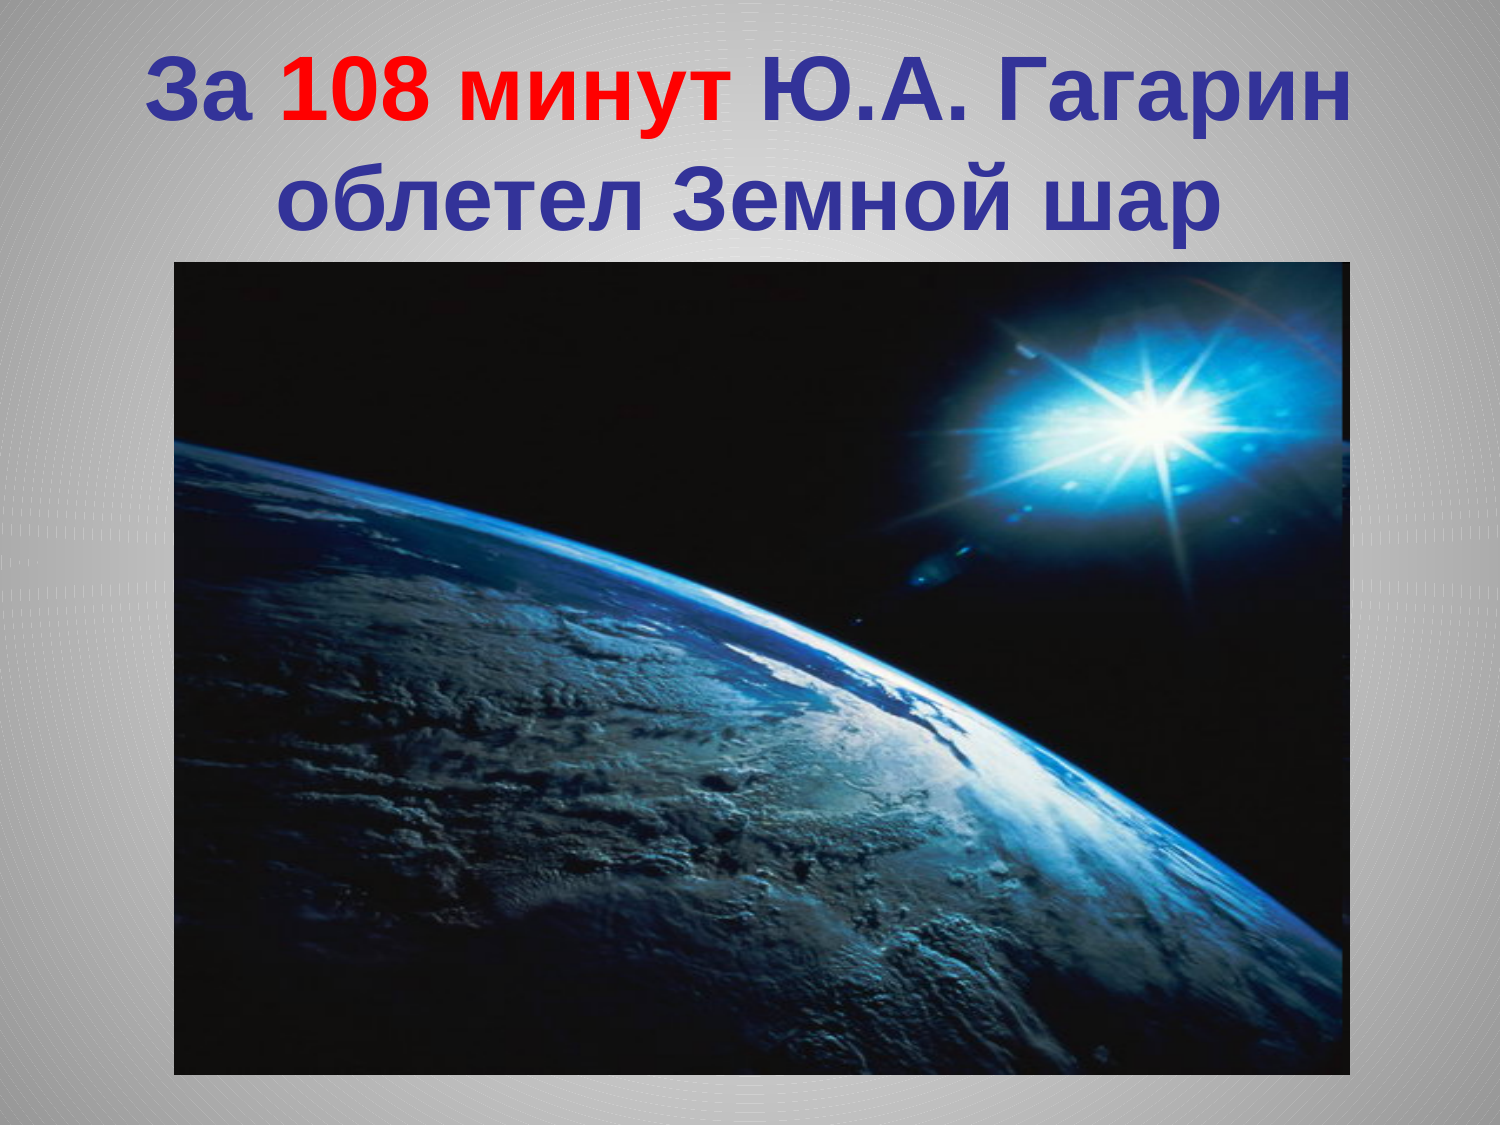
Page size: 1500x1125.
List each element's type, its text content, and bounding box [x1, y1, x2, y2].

picture [174, 262, 1351, 1076]
title За 108 минут Ю.А. Гагарин облетел Земной шар [74, 44, 1426, 233]
